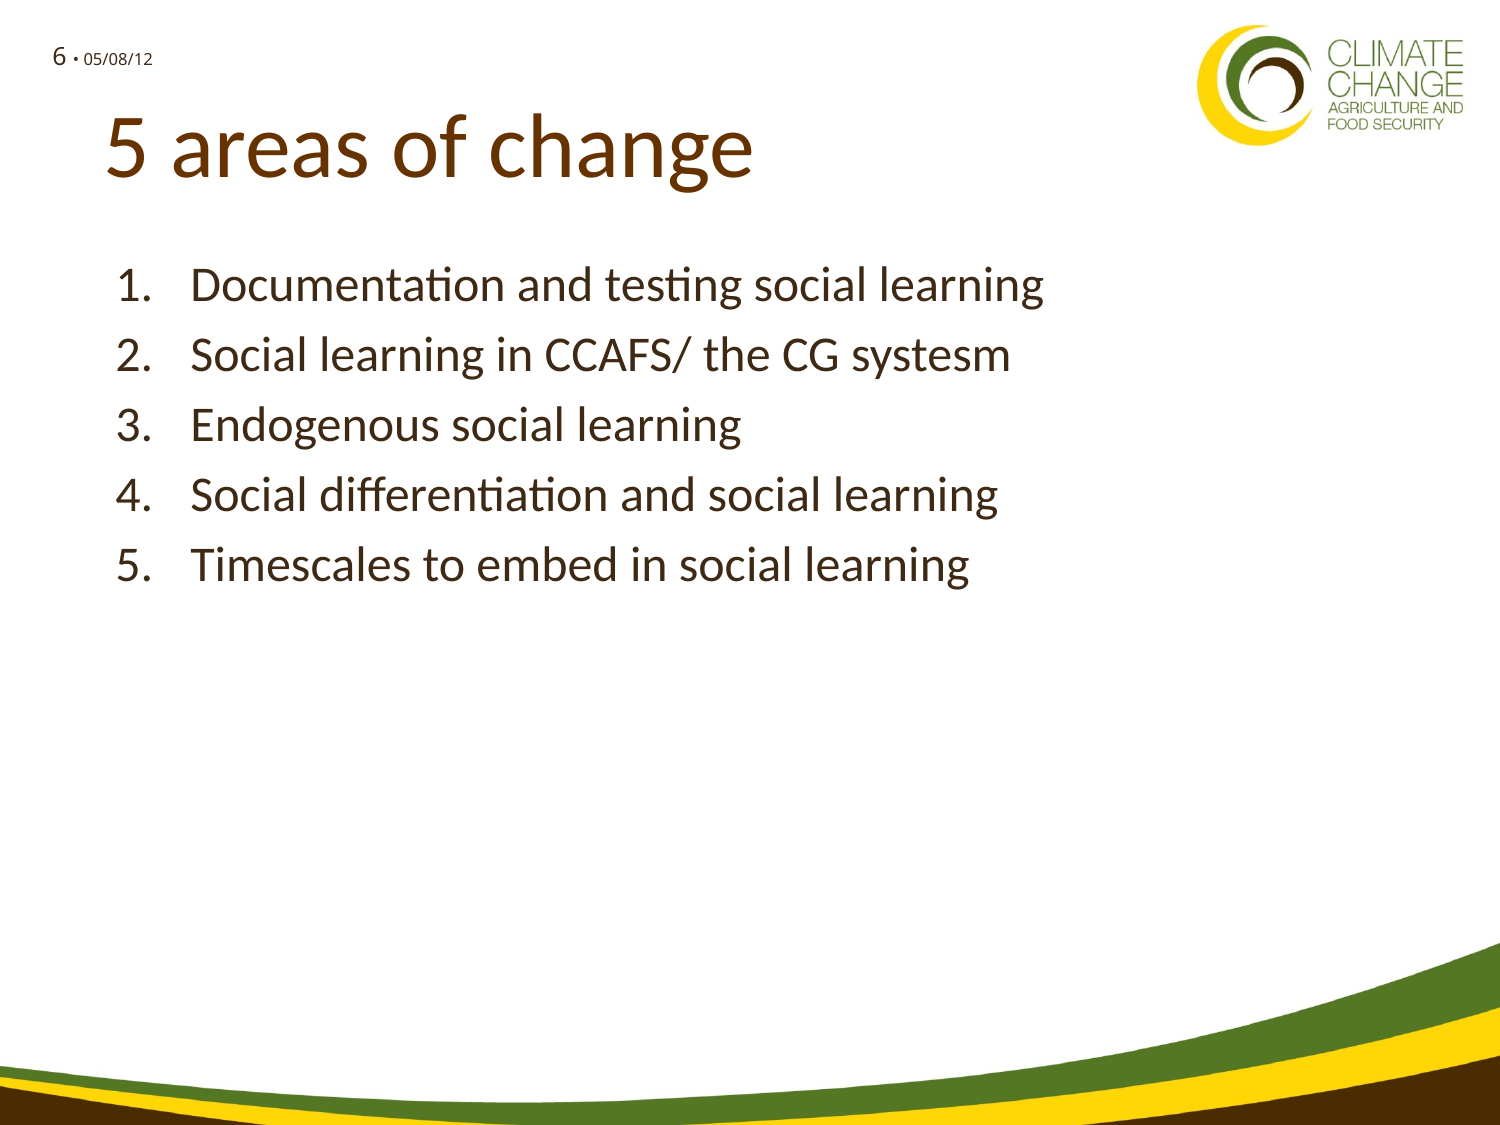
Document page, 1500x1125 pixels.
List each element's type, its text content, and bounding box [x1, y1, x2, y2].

list Documentation and testing social learning Social learning in CCAFS/ the CG systesm Endogenous social learning Social differentiation and social learning Timescales to embed in social learning [100, 243, 1388, 1069]
picture [0, 936, 1500, 1125]
picture [1183, 12, 1475, 154]
title 5 areas of change [88, 78, 1439, 232]
